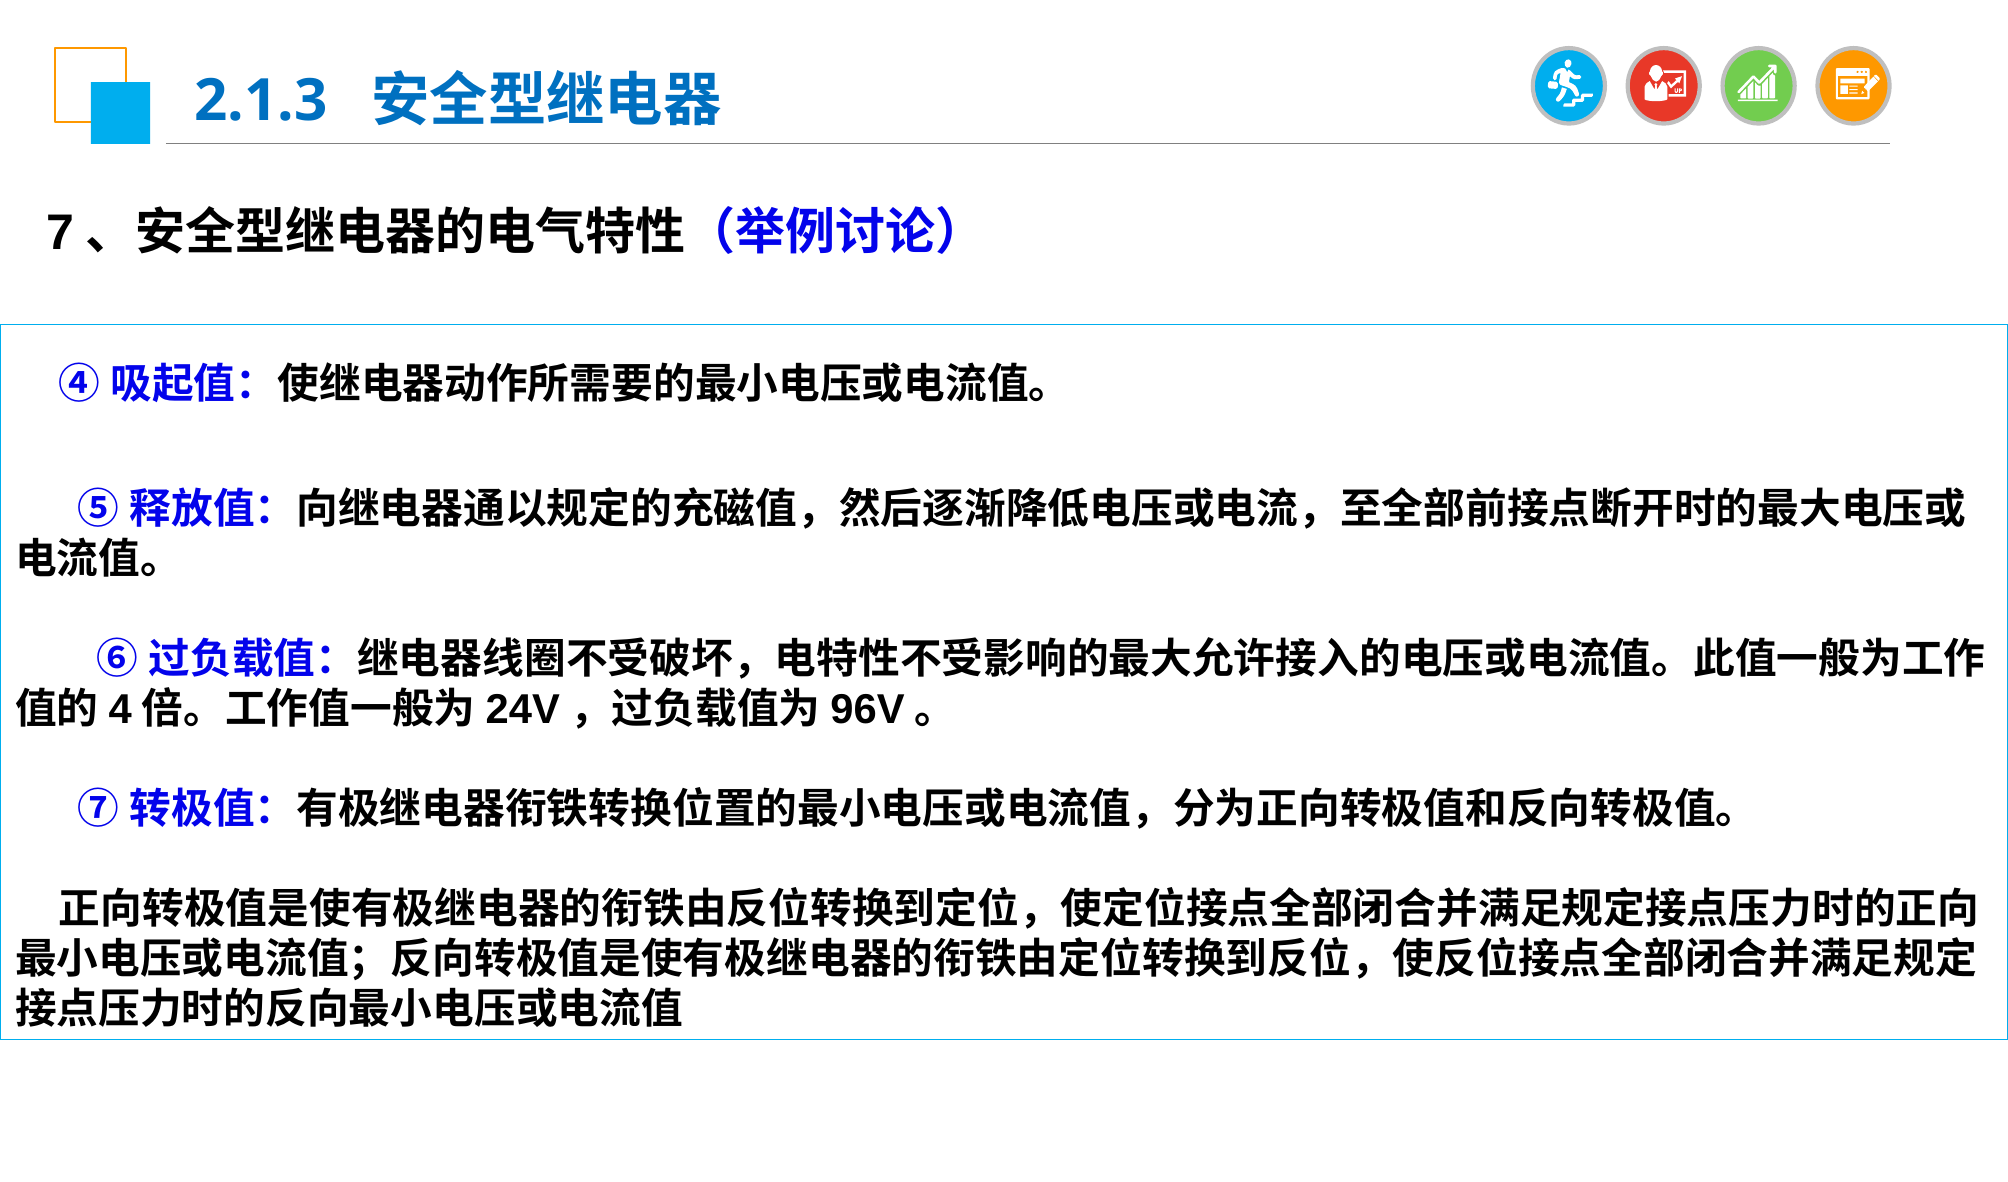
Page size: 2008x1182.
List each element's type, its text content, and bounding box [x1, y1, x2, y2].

text_box 2.1.3 安全型继电器 [174, 51, 743, 142]
text_box ④吸起值：使继电器动作所需要的最小电压或电流值。 ⑤释放值：向继电器通以规定的充磁值，然后逐渐降低电压或电流，至全部前接点断开时的最大电压或电流值。 ⑥过负载值：继电器线圈不受破坏，电特性不受影响的最大允许接入的电压或电流值。此值一般为工作值的4倍。工作值一般为24V，过负载值为96V。 ⑦转极值：有极继电器衔铁转换位置的最小电压或电流值，分为正向转极值和反向转极值。 正向转极值是使有极继电器的衔铁由反位转换到定位，使定位接点全部闭合并满足规定接点压力时的正向最小电压或电流值；反向转极值是使有极继电器的衔铁由定位转换到反位，使反位接点全部闭合并满足规定接点压力时的反向最小电压或电流值 [0, 324, 2008, 1040]
text_box 7、安全型继电器的电气特性（举例讨论） [31, 192, 1333, 267]
